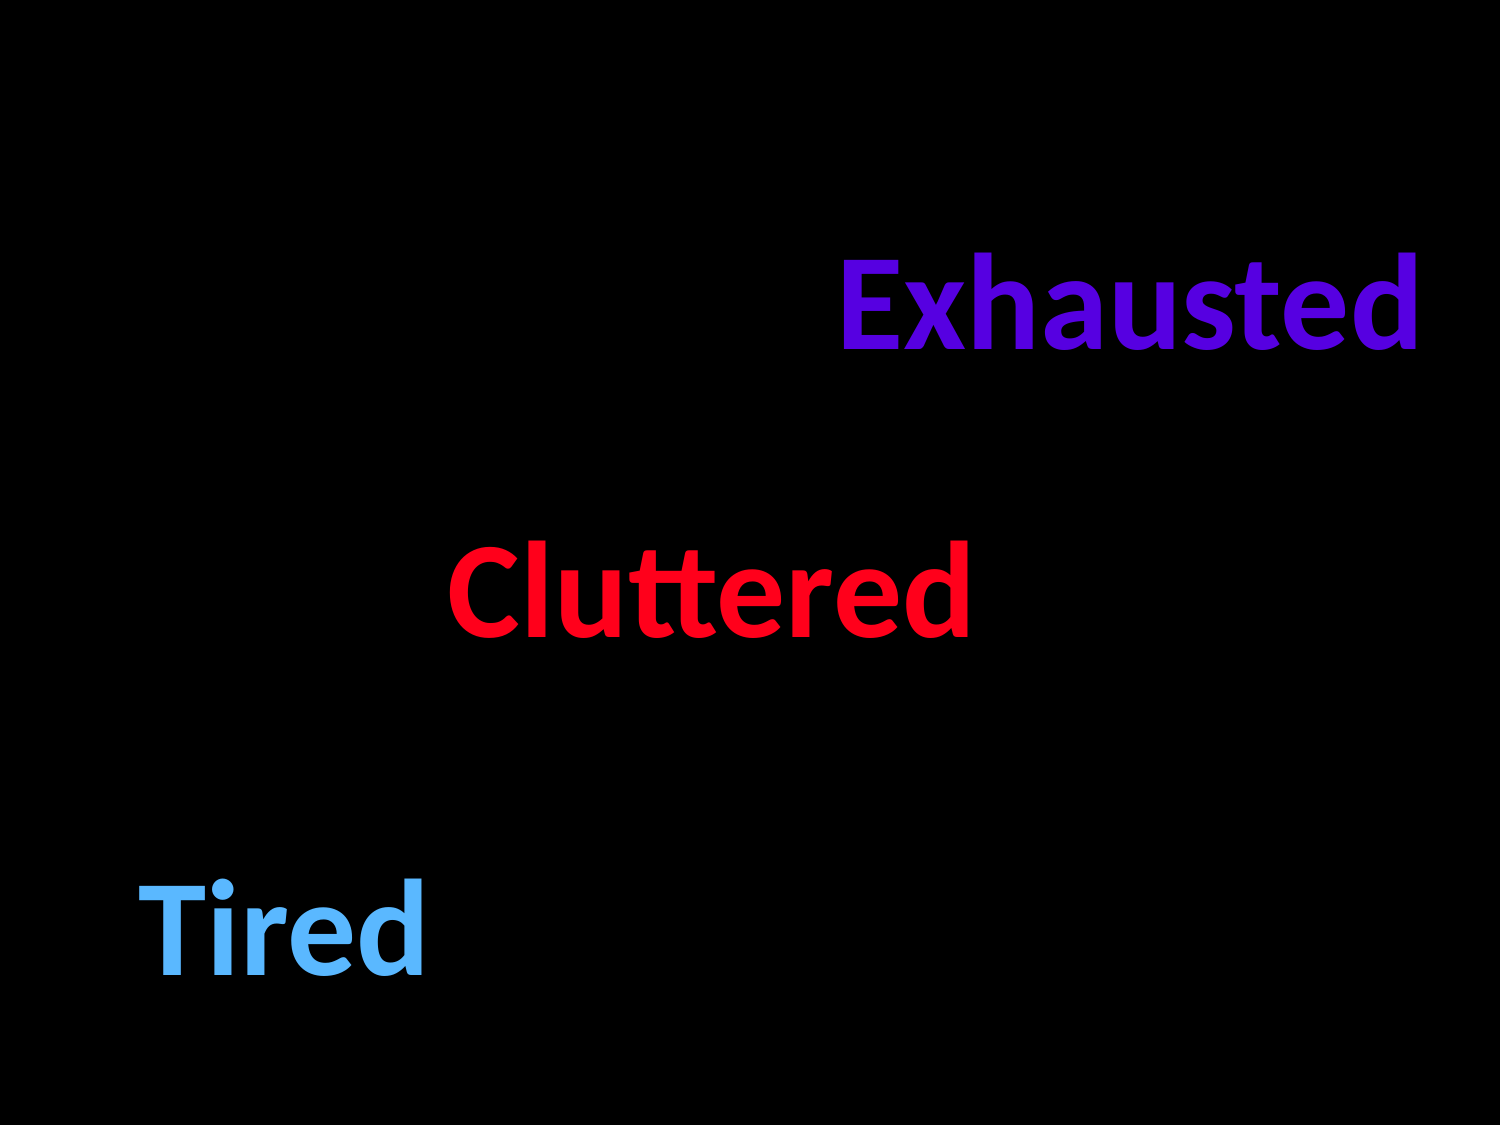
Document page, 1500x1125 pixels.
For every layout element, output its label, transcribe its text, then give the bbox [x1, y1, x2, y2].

text_box Cluttered [433, 492, 1152, 672]
text_box Exhausted [821, 204, 1500, 385]
text_box Tired [124, 830, 518, 1011]
